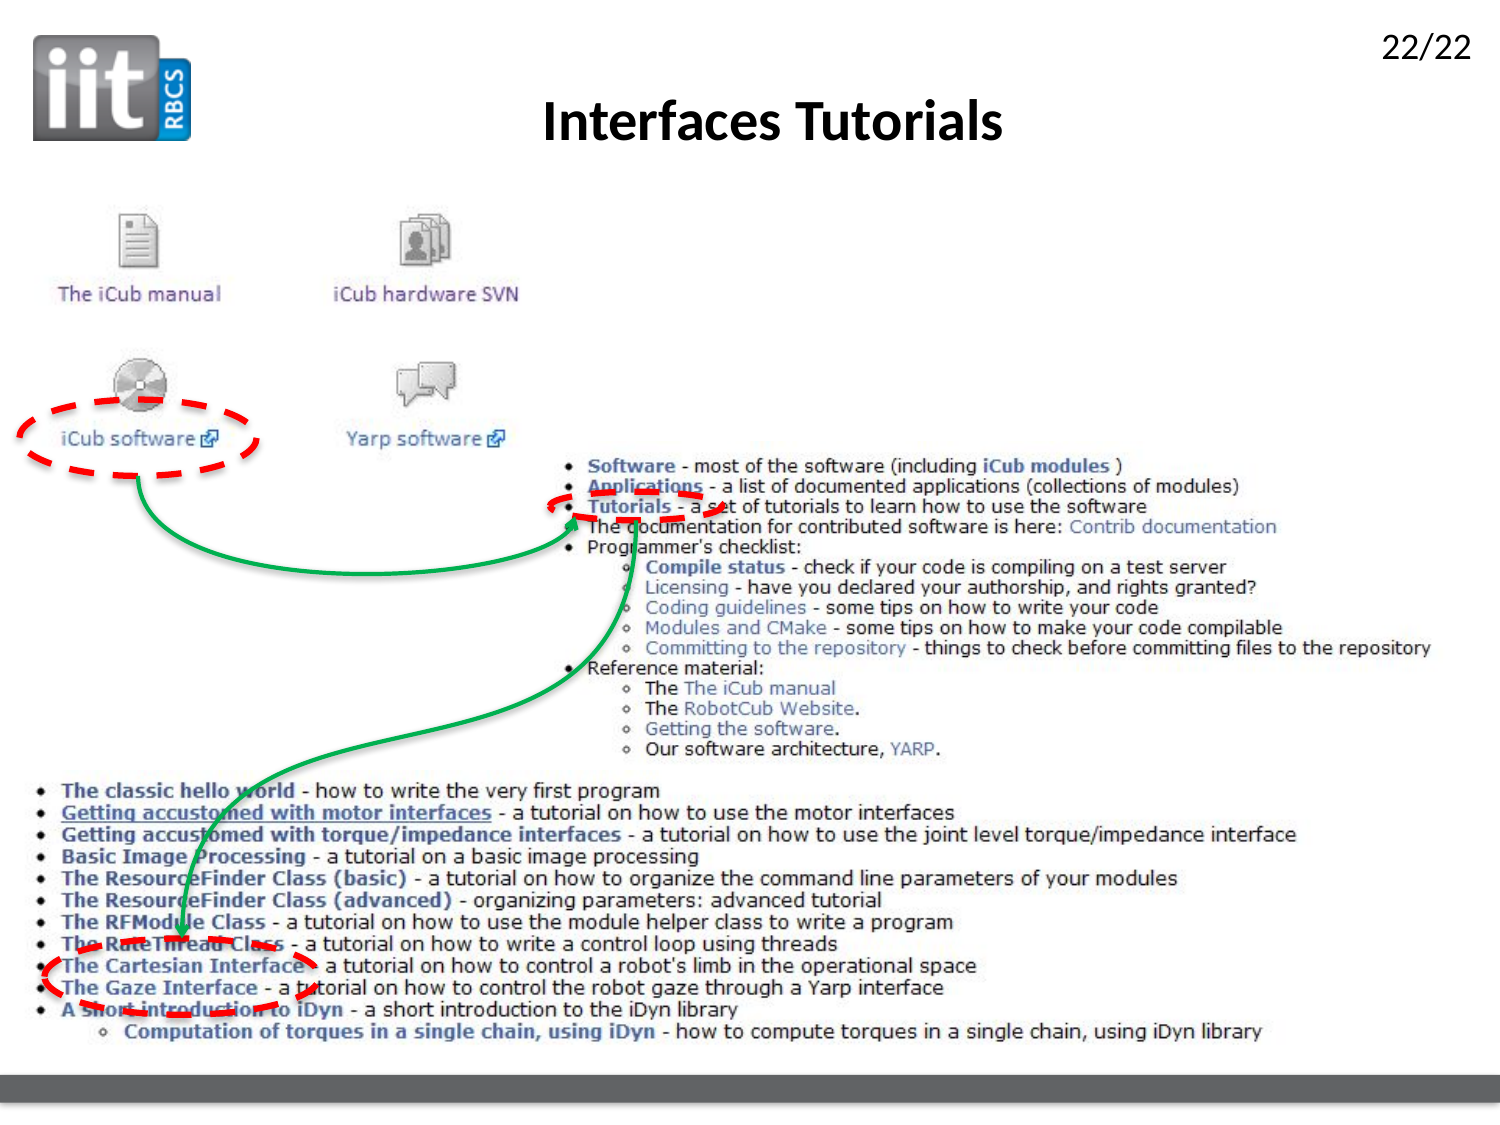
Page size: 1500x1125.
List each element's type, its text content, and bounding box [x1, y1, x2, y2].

text_box Interfaces Tutorials [242, 75, 1306, 160]
picture [33, 35, 191, 141]
picture [6, 191, 1490, 1059]
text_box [336, 277, 377, 500]
slide_number 22/22 [1366, 14, 1500, 69]
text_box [199, 502, 619, 957]
